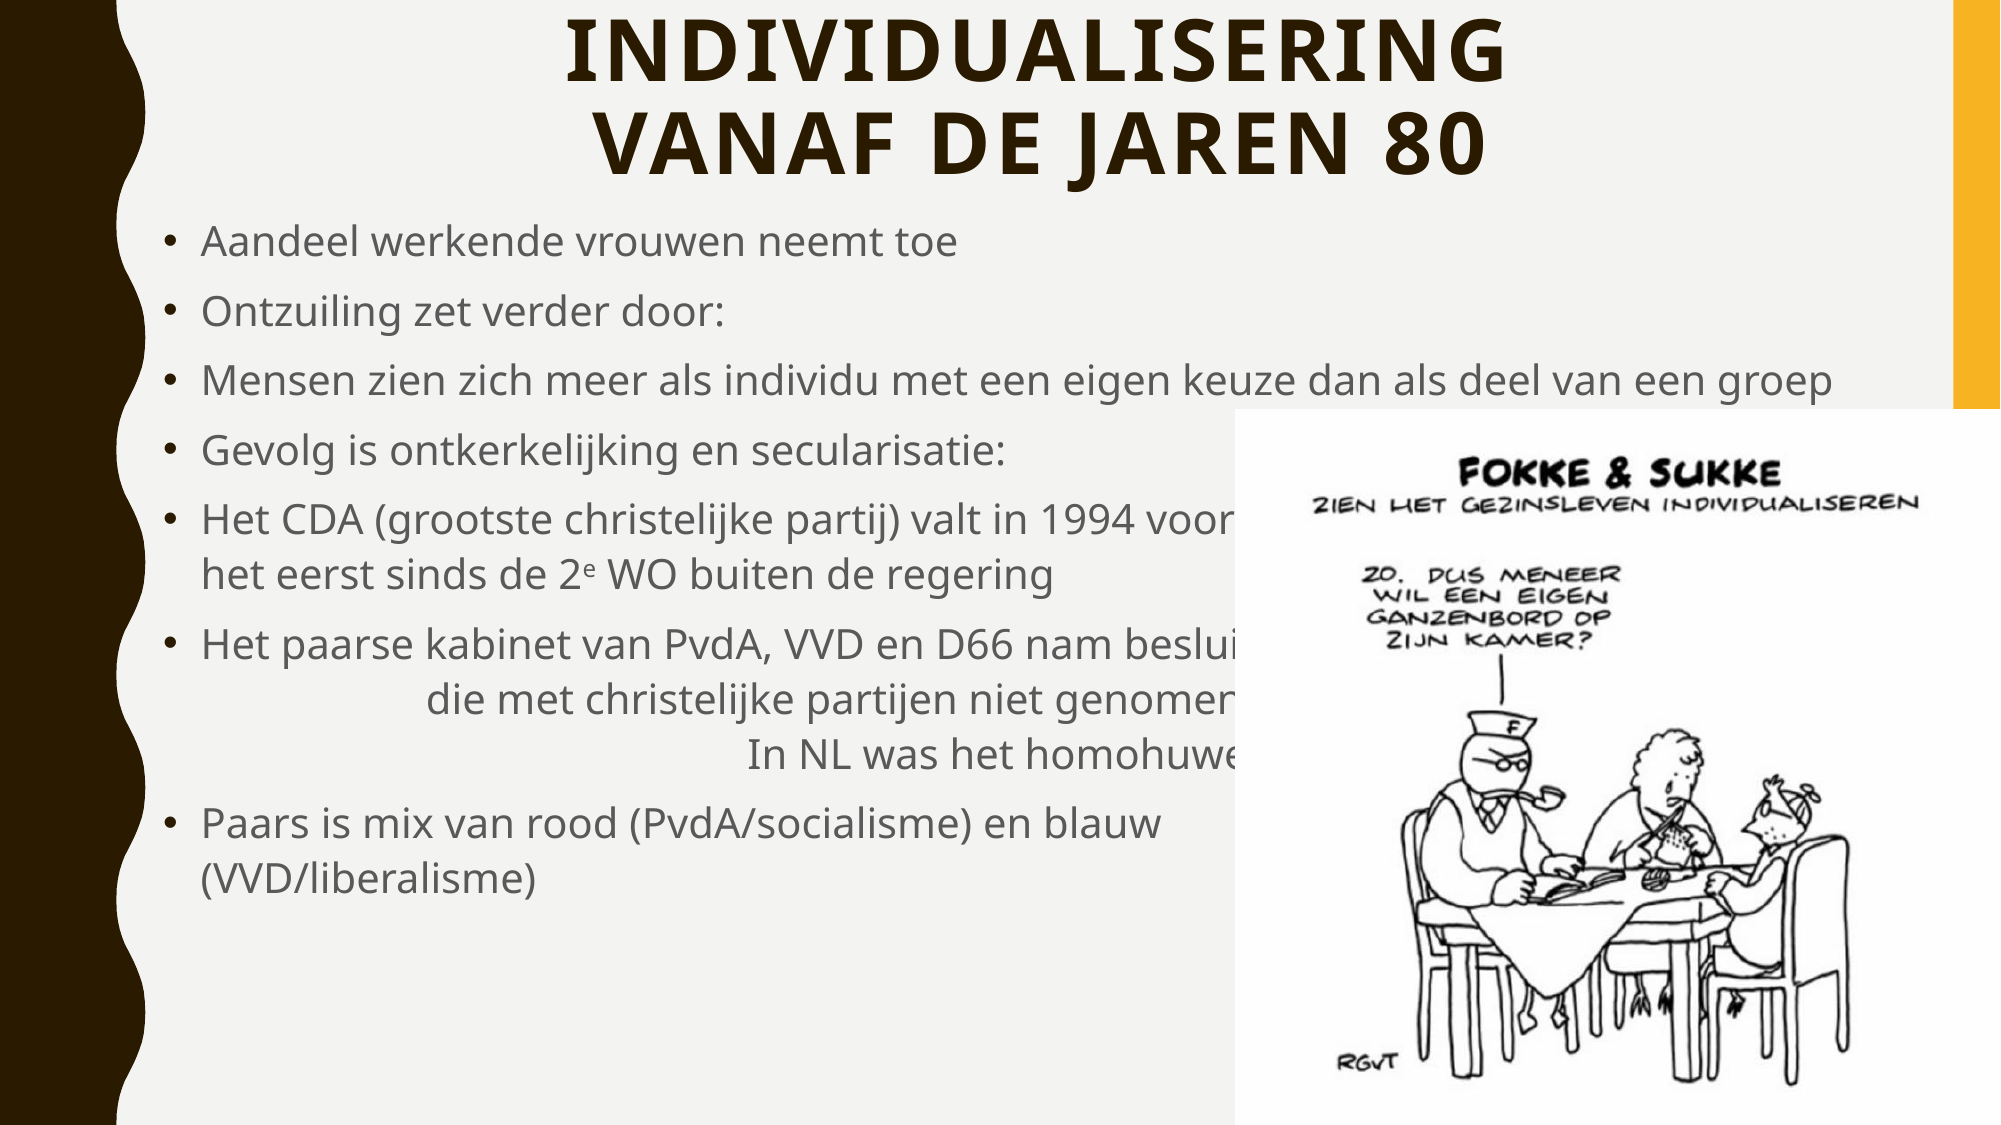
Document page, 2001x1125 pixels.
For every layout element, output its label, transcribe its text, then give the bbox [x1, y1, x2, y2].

list Aandeel werkende vrouwen neemt toe Ontzuiling zet verder door: Mensen zien zich meer als individu met een eigen keuze dan als deel van een groep Gevolg is ontkerkelijking en secularisatie: Het CDA (grootste christelijke partij) valt in 1994 voor het eerst sinds de 2e WO buiten de regering Het paarse kabinet van PvdA, VVD en D66 nam besluiten, die met christelijke partijen niet genomen konden worden: In NL was het homohuwelijk nu toegestaan Paars is mix van rood (PvdA/socialisme) en blauw (VVD/liberalisme) [148, 202, 1950, 1125]
picture [1235, 409, 2000, 1125]
title INDIVIDUALISERING vanaf de jaren 80 [205, 0, 1875, 202]
